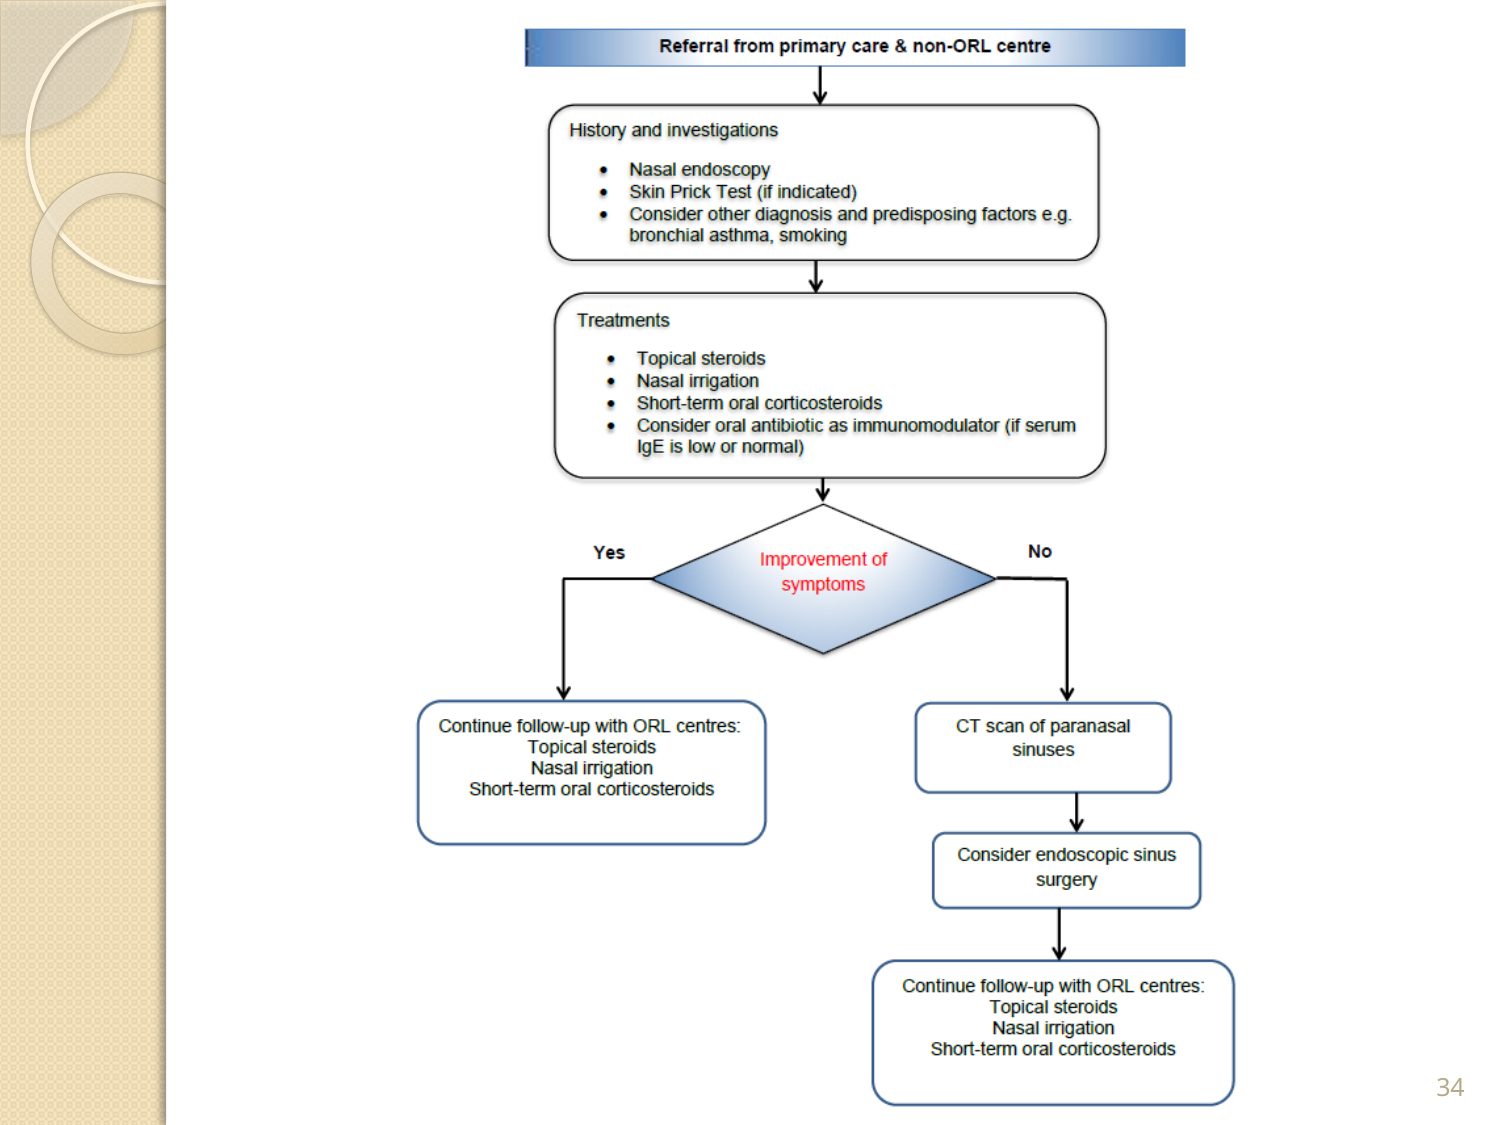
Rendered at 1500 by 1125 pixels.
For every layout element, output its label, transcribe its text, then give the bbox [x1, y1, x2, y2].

slide_number 34 [1413, 1034, 1488, 1113]
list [412, 16, 1251, 1125]
